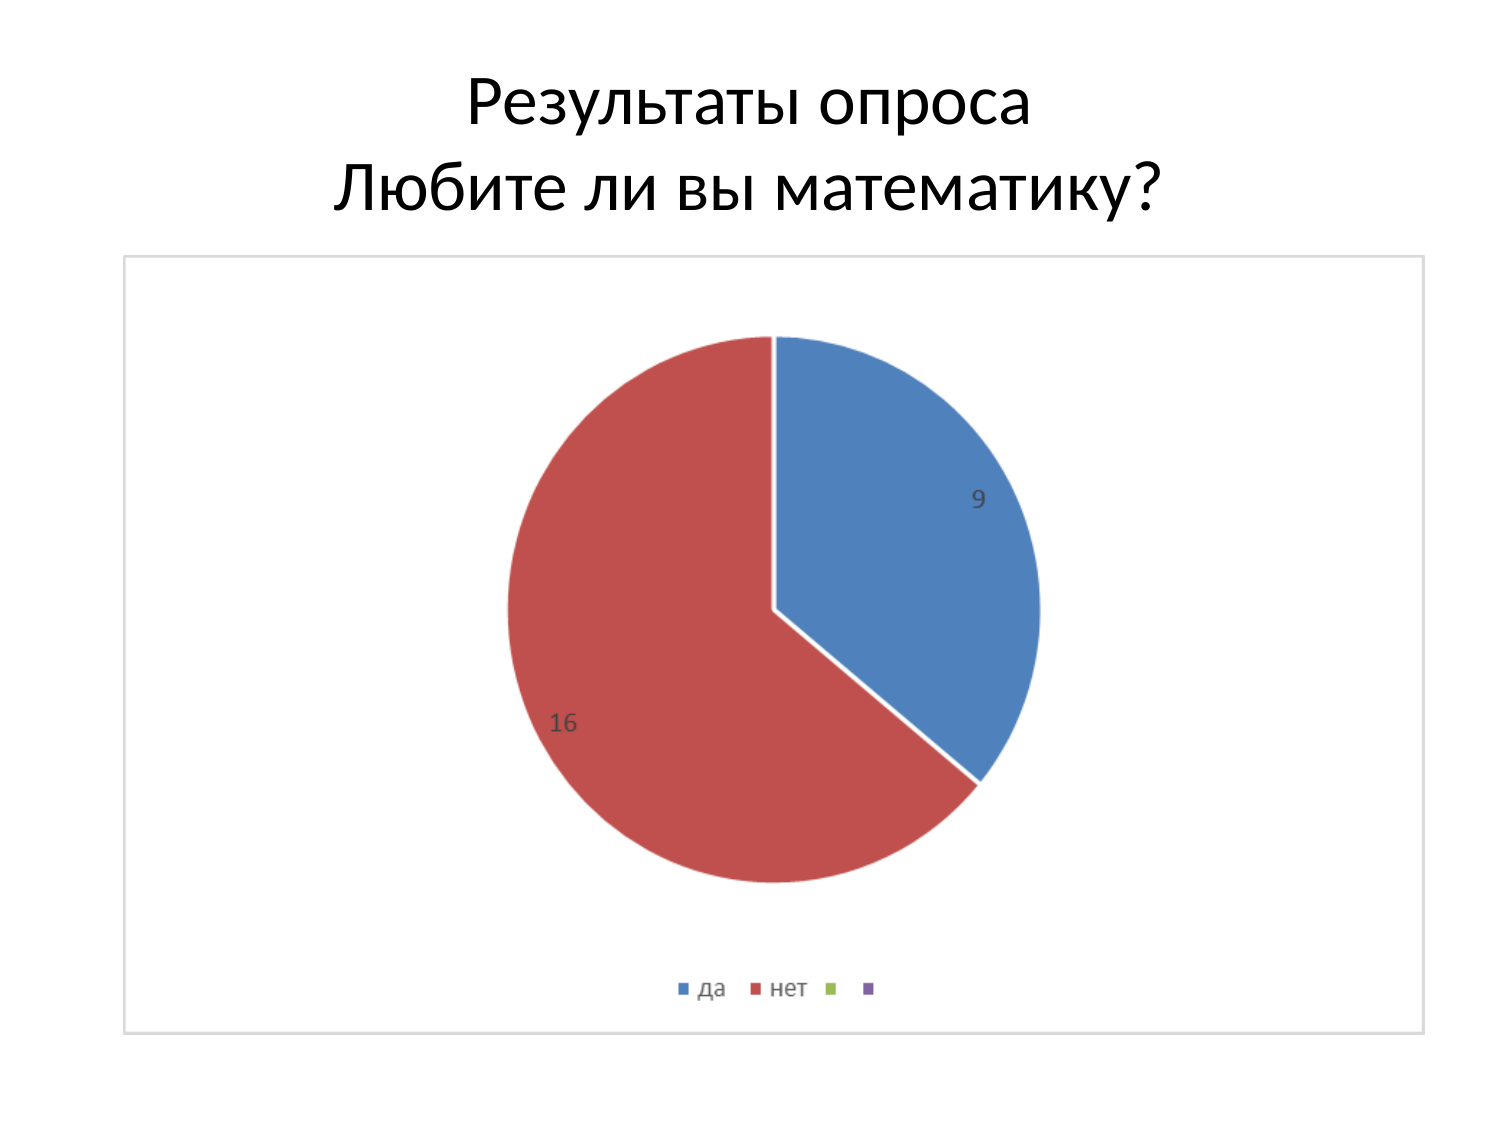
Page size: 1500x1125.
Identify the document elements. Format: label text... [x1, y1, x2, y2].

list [123, 255, 1426, 1036]
title Результаты опроса Любите ли вы математику? [75, 45, 1425, 233]
